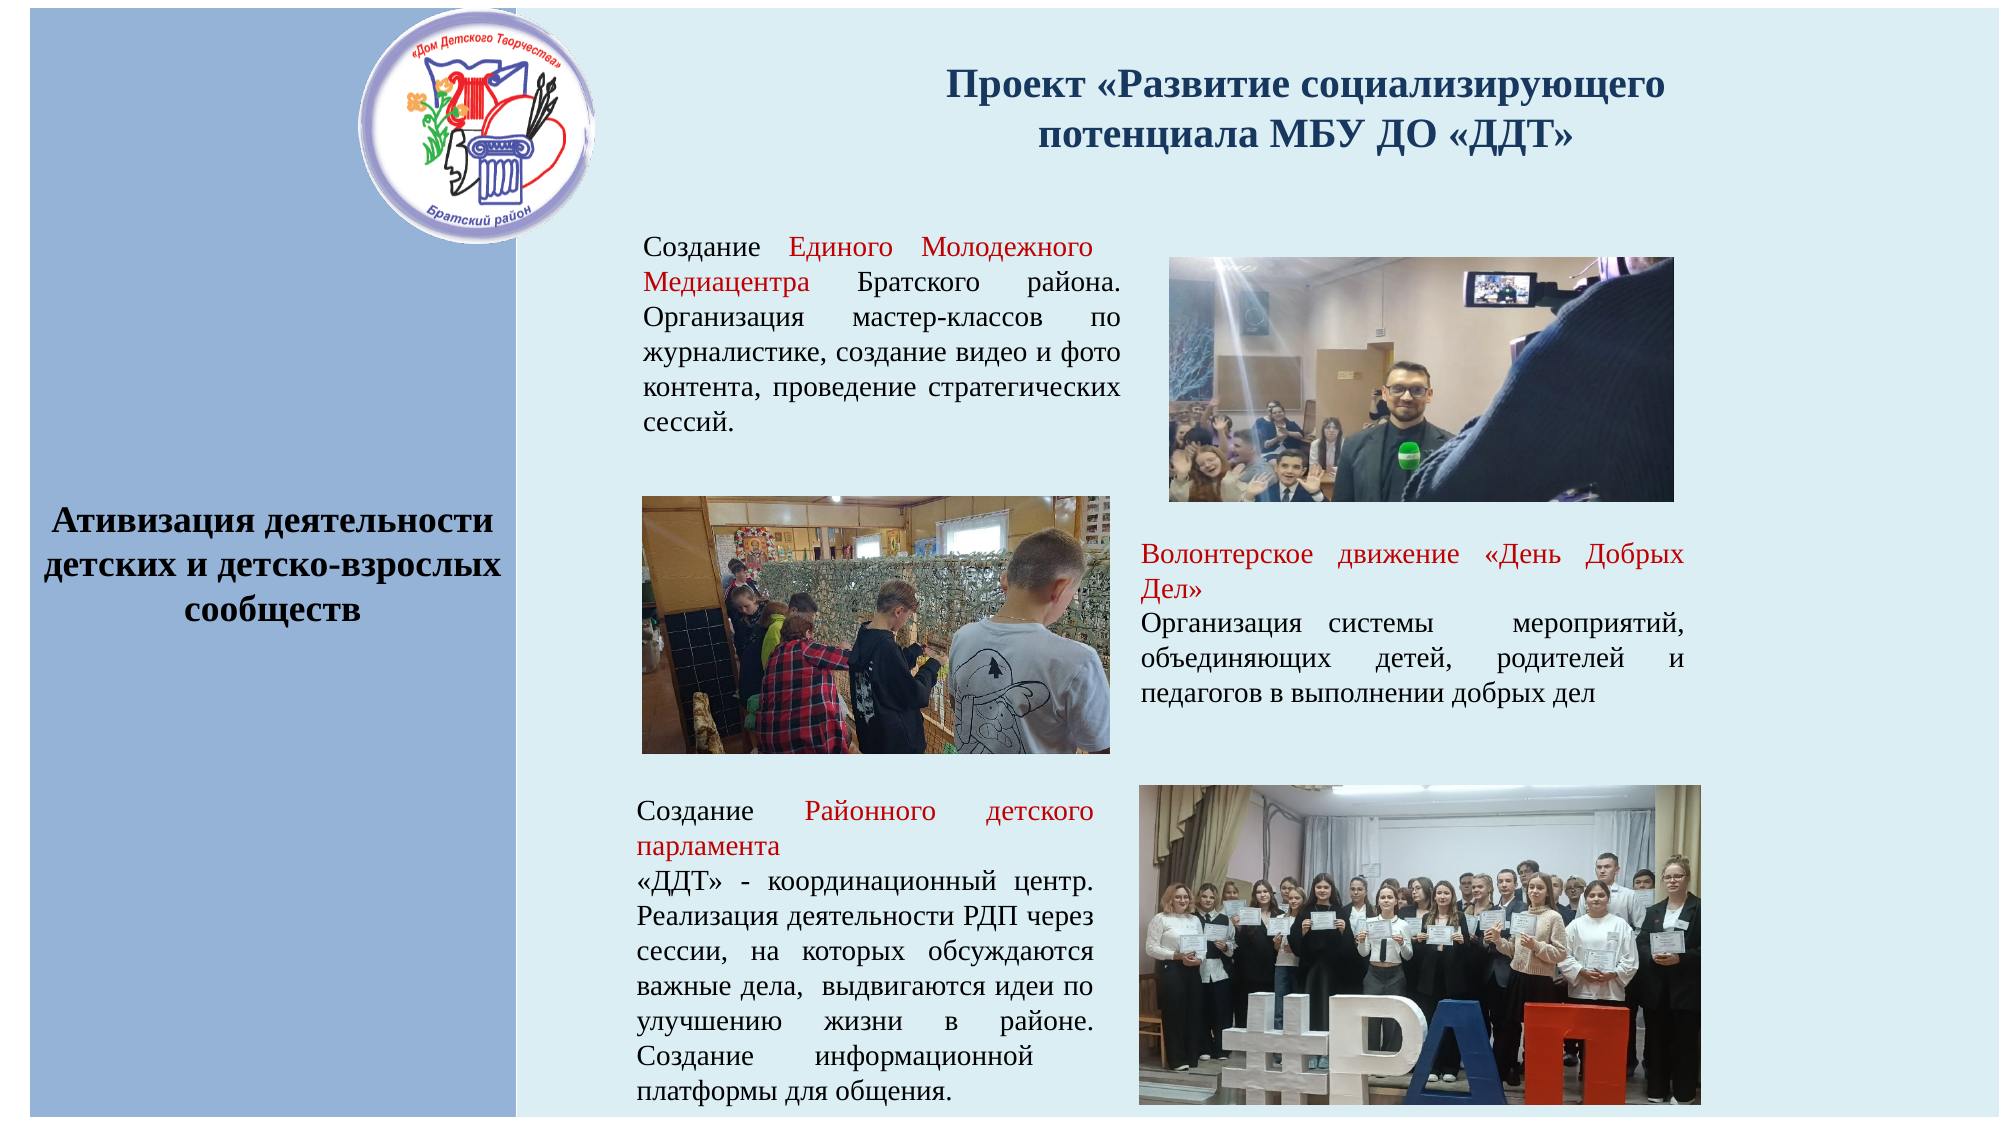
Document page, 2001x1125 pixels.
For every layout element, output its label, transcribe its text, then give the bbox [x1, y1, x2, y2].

table_header Ативизация деятельности детских и детско-взрослых сообществ [30, 8, 516, 1117]
text_box Проект «Развитие социализирующего потенциала МБУ ДО «ДДТ» [931, 48, 1682, 254]
text_box Создание Районного детского парламента «ДДТ» - координационный центр. Реализация деятельности РДП через сессии, на которых обсуждаются важные дела, выдвигаются идеи по улучшению жизни в районе. Создание информационной платформы для общения. [621, 784, 1110, 1114]
picture [1139, 785, 1701, 1105]
picture [641, 495, 1110, 754]
picture [358, 7, 596, 244]
text_box Волонтерское движение «День Добрых Дел» Организация системы мероприятий, объединяющих детей, родителей и педагогов в выполнении добрых дел [1126, 526, 1700, 717]
table_header [517, 8, 1999, 1117]
picture [1168, 257, 1674, 502]
text_box Создание Единого Молодежного Медиацентра Братского района. Организация мастер-классов по журналистике, создание видео и фото контента, проведение стратегических сессий. [628, 219, 1137, 445]
